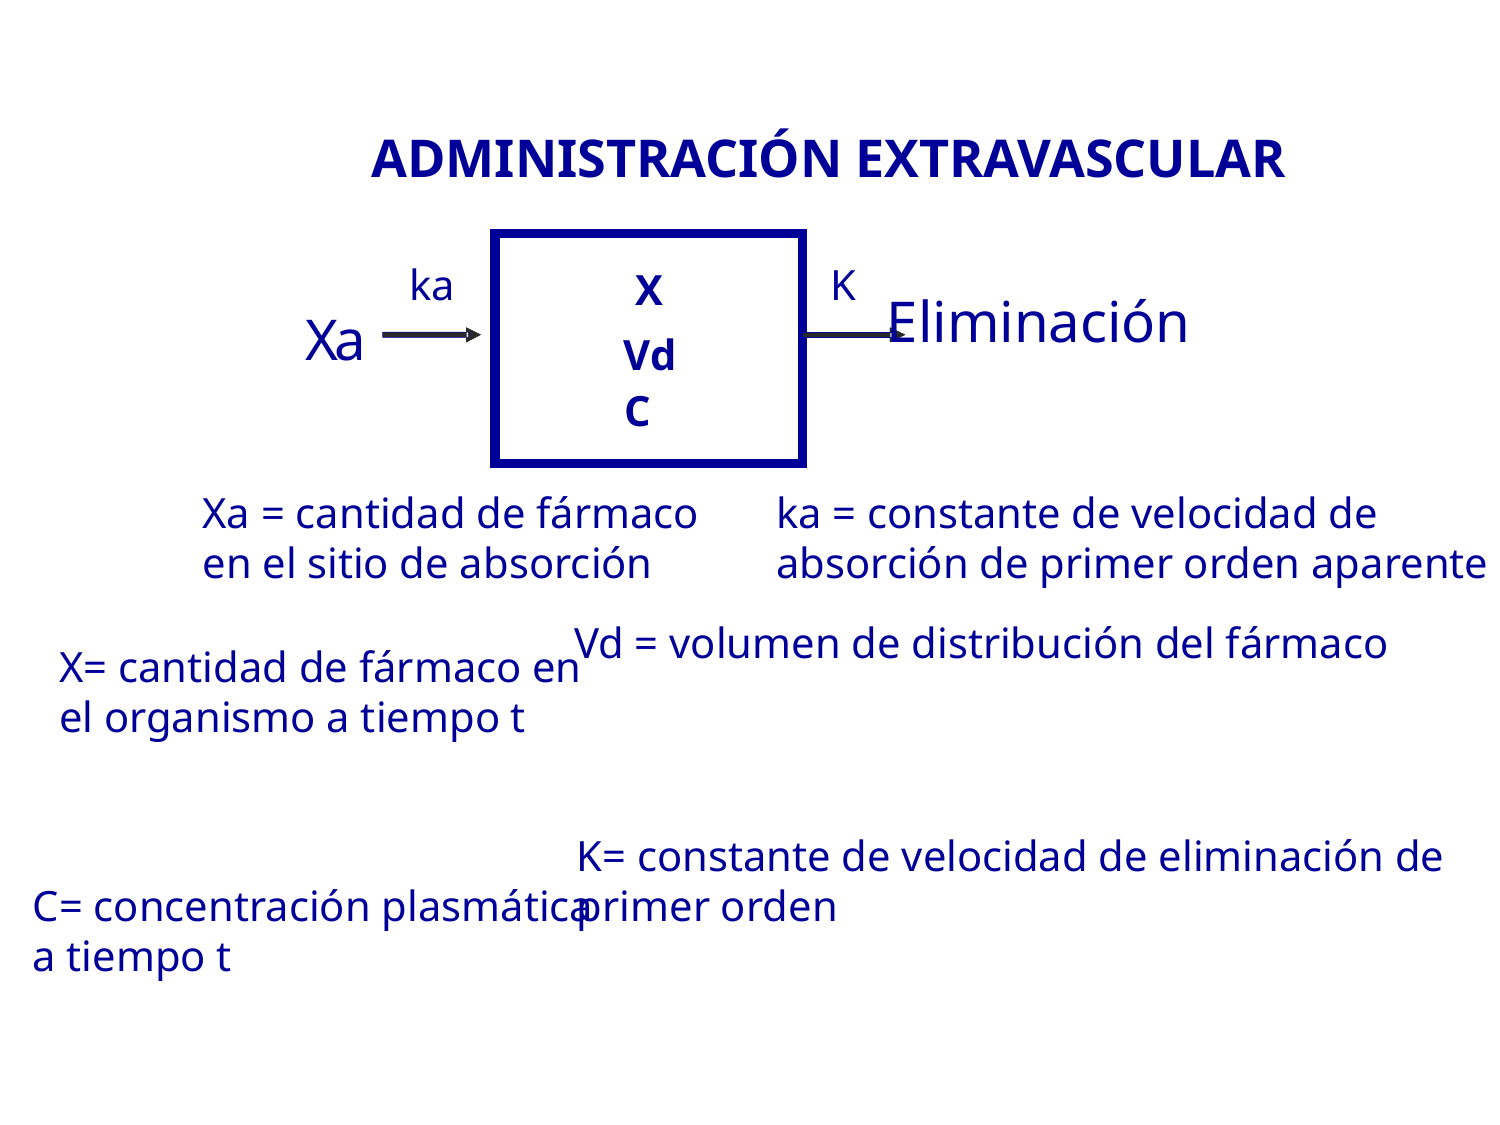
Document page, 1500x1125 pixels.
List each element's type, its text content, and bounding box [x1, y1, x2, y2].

text_box Xa = cantidad de fármaco en el sitio de absorción [187, 479, 725, 595]
text_box ka = constante de velocidad de absorción de primer orden aparente [761, 479, 1500, 595]
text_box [289, 231, 1207, 476]
text_box C= concentración plasmática a tiempo t [18, 872, 619, 988]
text_box K= constante de velocidad de eliminación de primer orden [562, 822, 1471, 938]
text_box Vd = volumen de distribución del fármaco [559, 609, 1404, 675]
title ADMINISTRACIÓN EXTRAVASCULAR [253, 30, 1405, 282]
text_box X= cantidad de fármaco en el organismo a tiempo t [44, 633, 597, 748]
